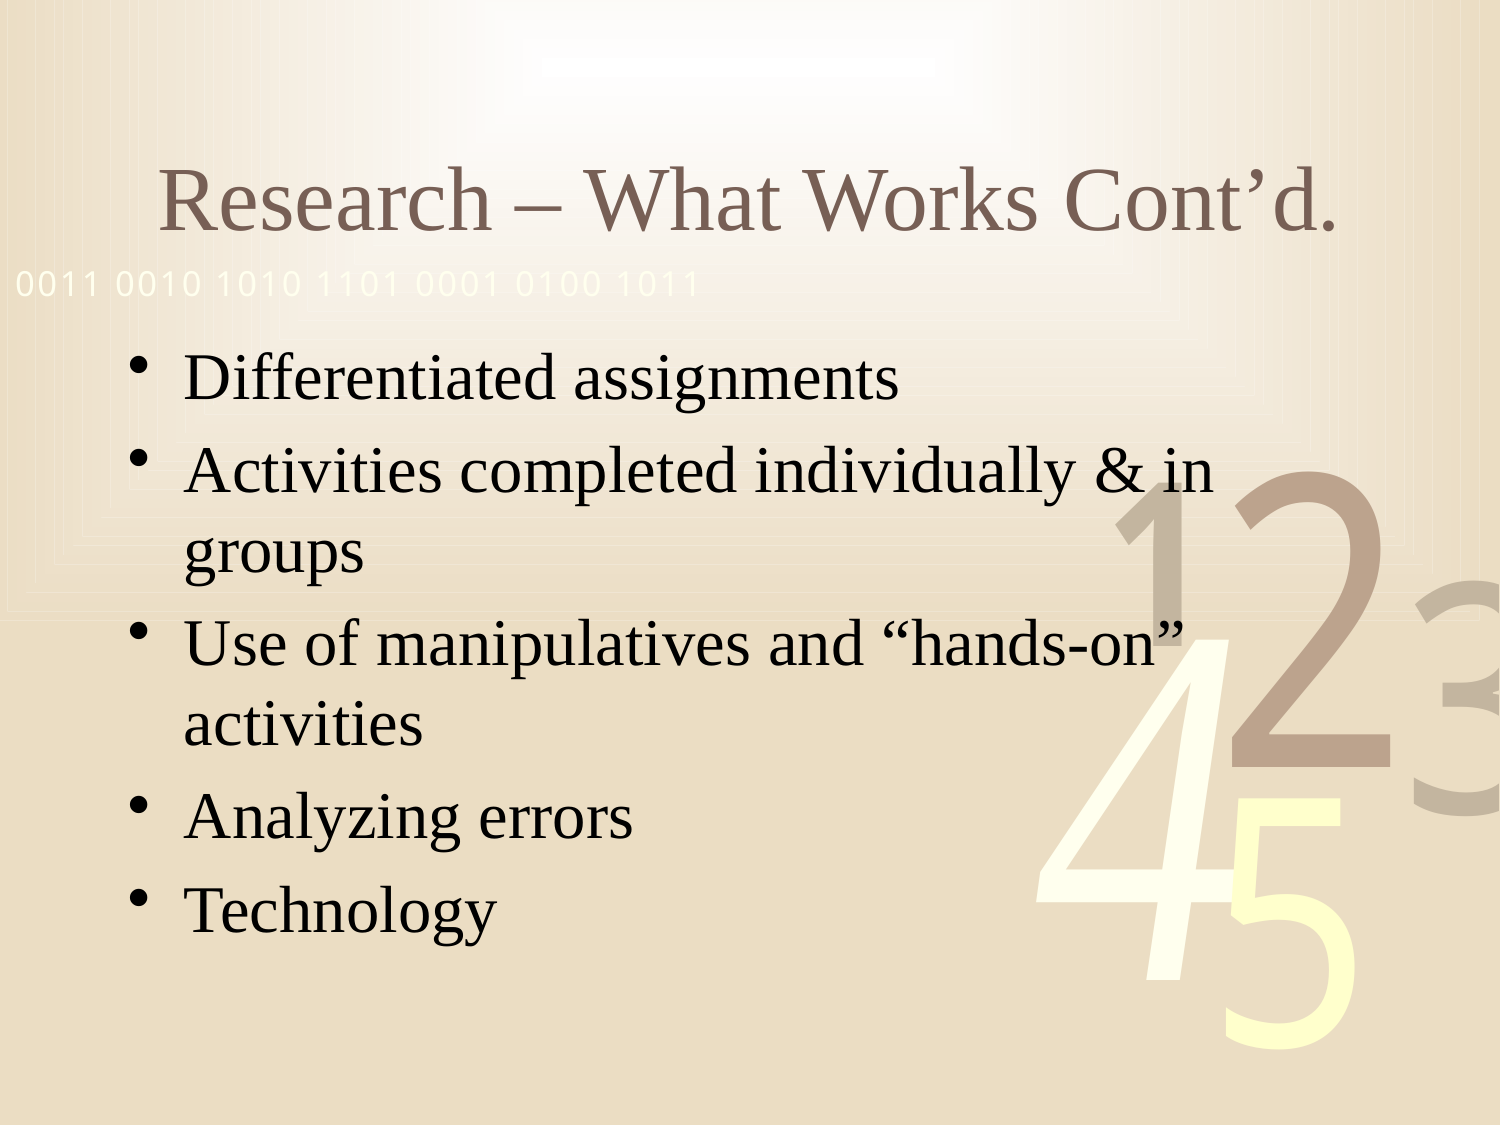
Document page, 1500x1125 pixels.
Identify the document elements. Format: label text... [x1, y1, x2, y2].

title Research – What Works Cont’d. [112, 99, 1388, 288]
list Differentiated assignments Activities completed individually & in groups Use of manipulatives and “hands-on” activities Analyzing errors Technology [112, 324, 1388, 1001]
